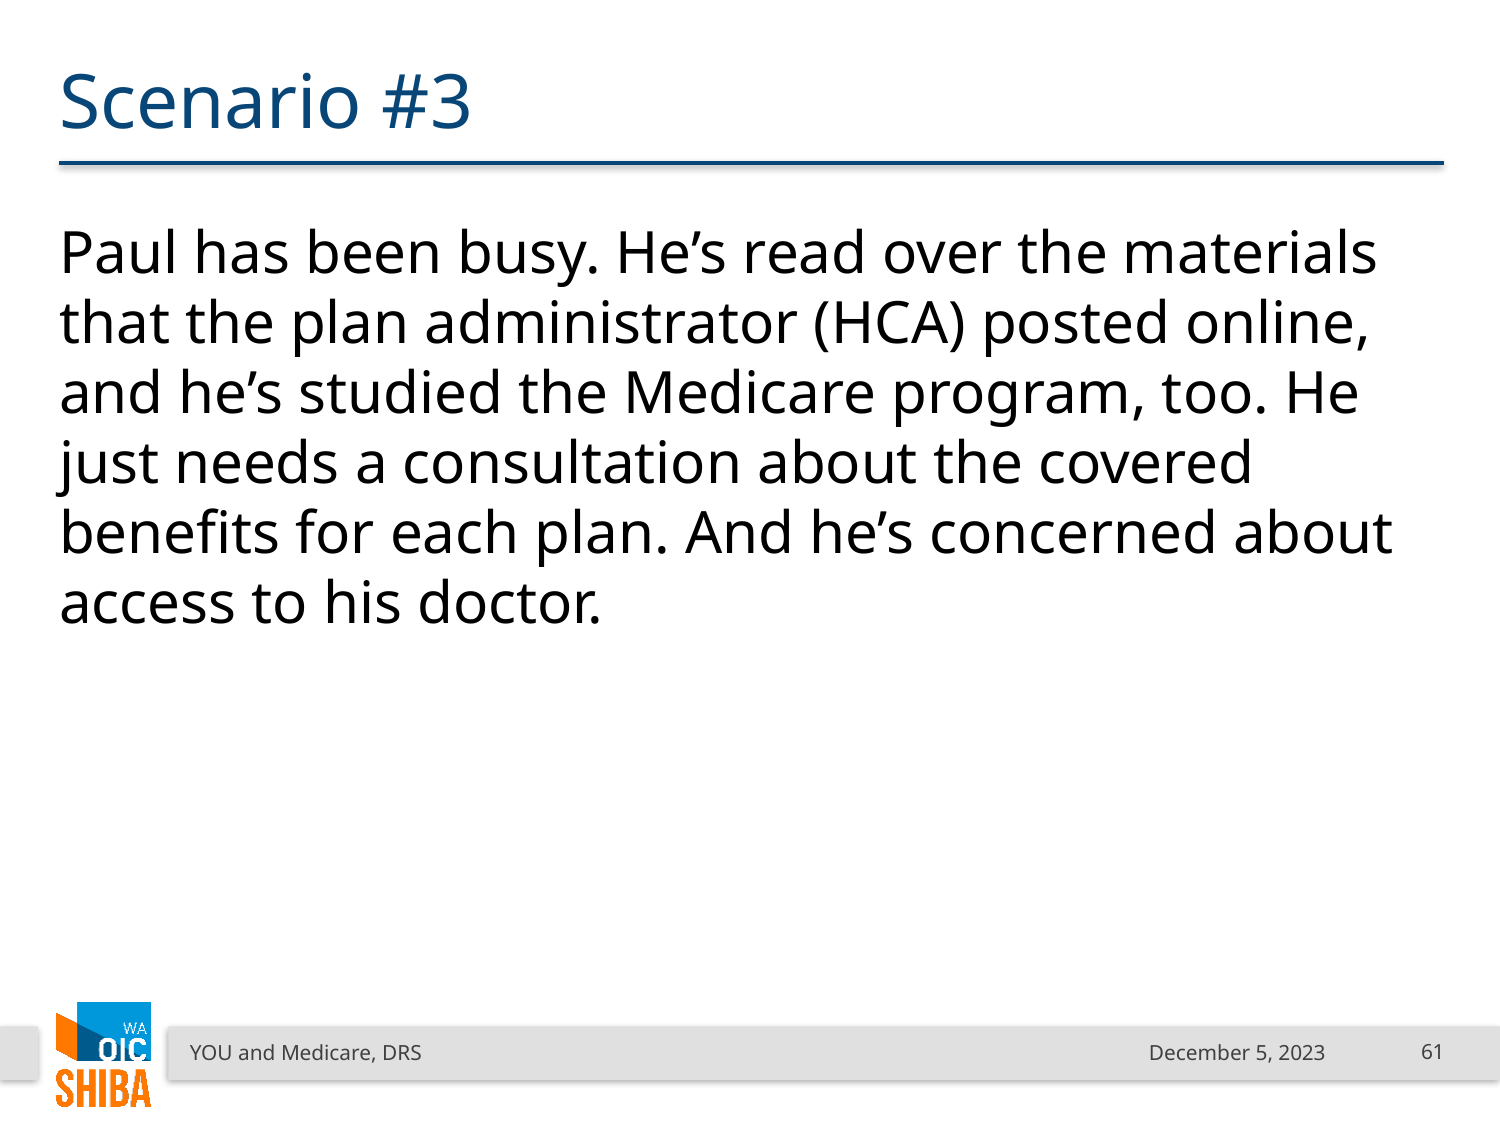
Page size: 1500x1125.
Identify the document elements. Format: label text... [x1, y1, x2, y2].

footer YOU and Medicare, DRS [190, 1035, 785, 1069]
slide_number 61 [1339, 1035, 1445, 1069]
title Scenario #3 [59, 53, 1445, 164]
picture [56, 1002, 151, 1107]
list Paul has been busy. He’s read over the materials that the plan administrator (HCA) posted online, and he’s studied the Medicare program, too. He just needs a consultation about the covered benefits for each plan. And he’s concerned about access to his doctor. [59, 215, 1445, 958]
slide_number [975, 1035, 1326, 1069]
